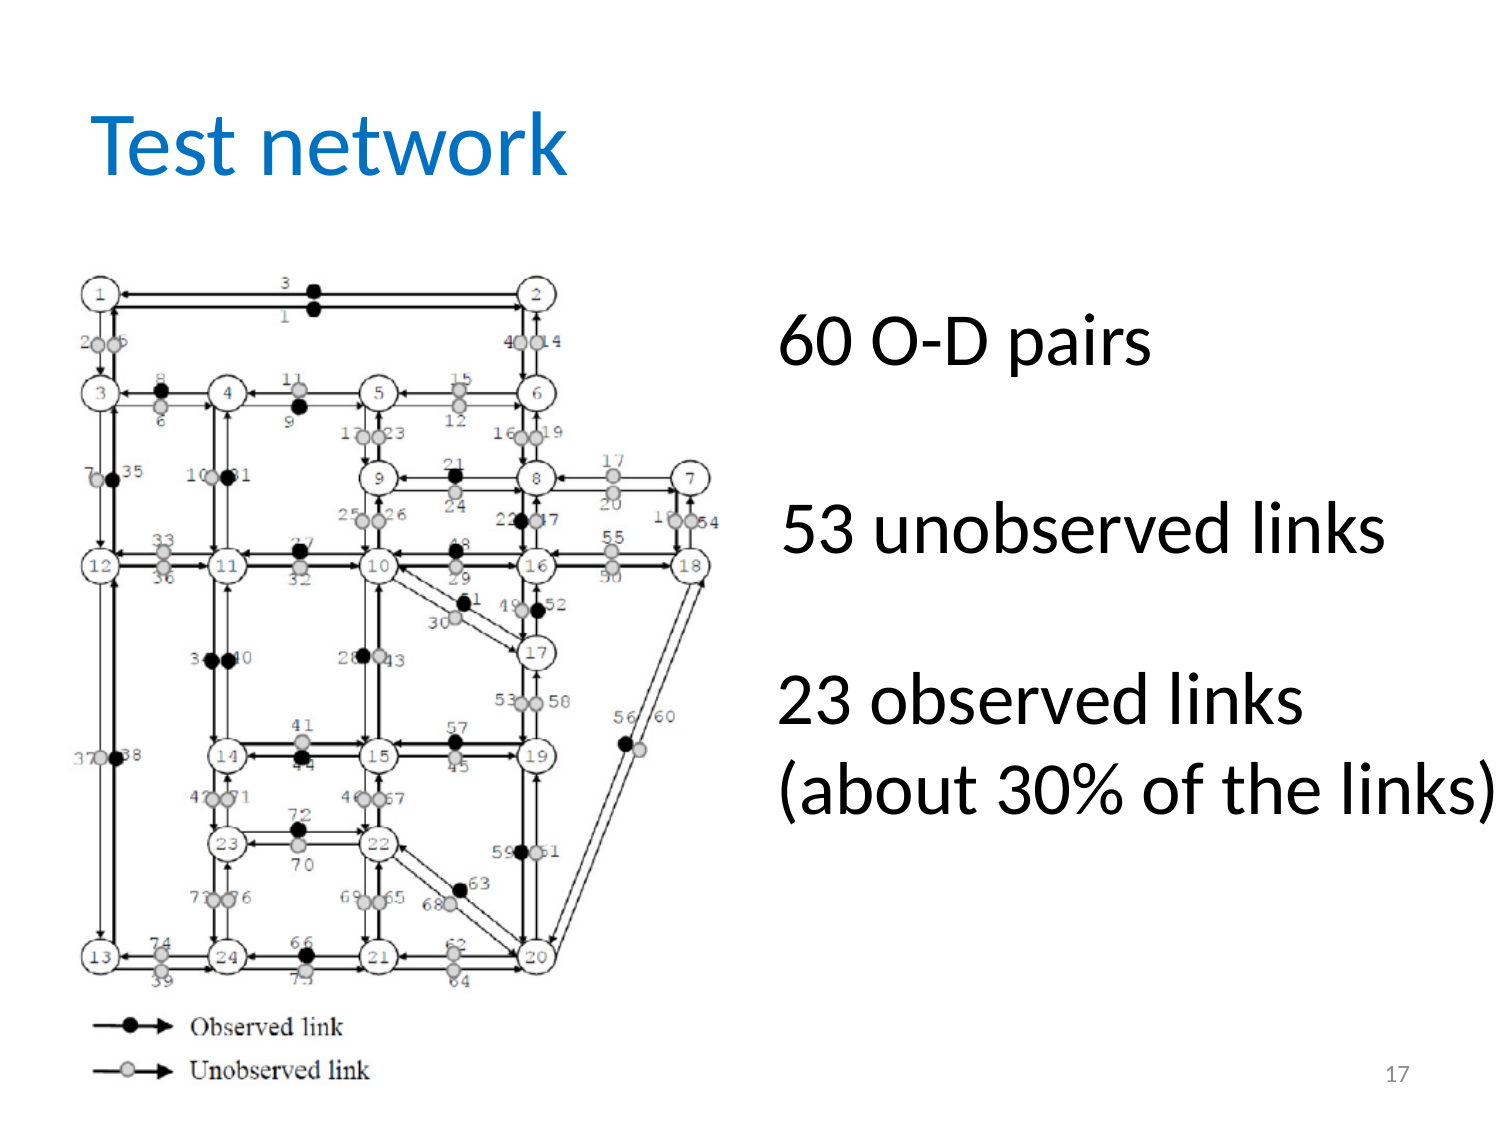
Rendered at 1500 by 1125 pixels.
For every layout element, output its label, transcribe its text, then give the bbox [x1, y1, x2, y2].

title Test network [75, 45, 1425, 233]
slide_number 17 [1074, 1042, 1425, 1103]
picture [52, 262, 740, 1088]
text_box 60 O-D pairs [606, 259, 1325, 411]
text_box 53 unobserved links [744, 448, 1443, 600]
text_box 23 observed links (about 30% of the links) [760, 649, 1500, 830]
